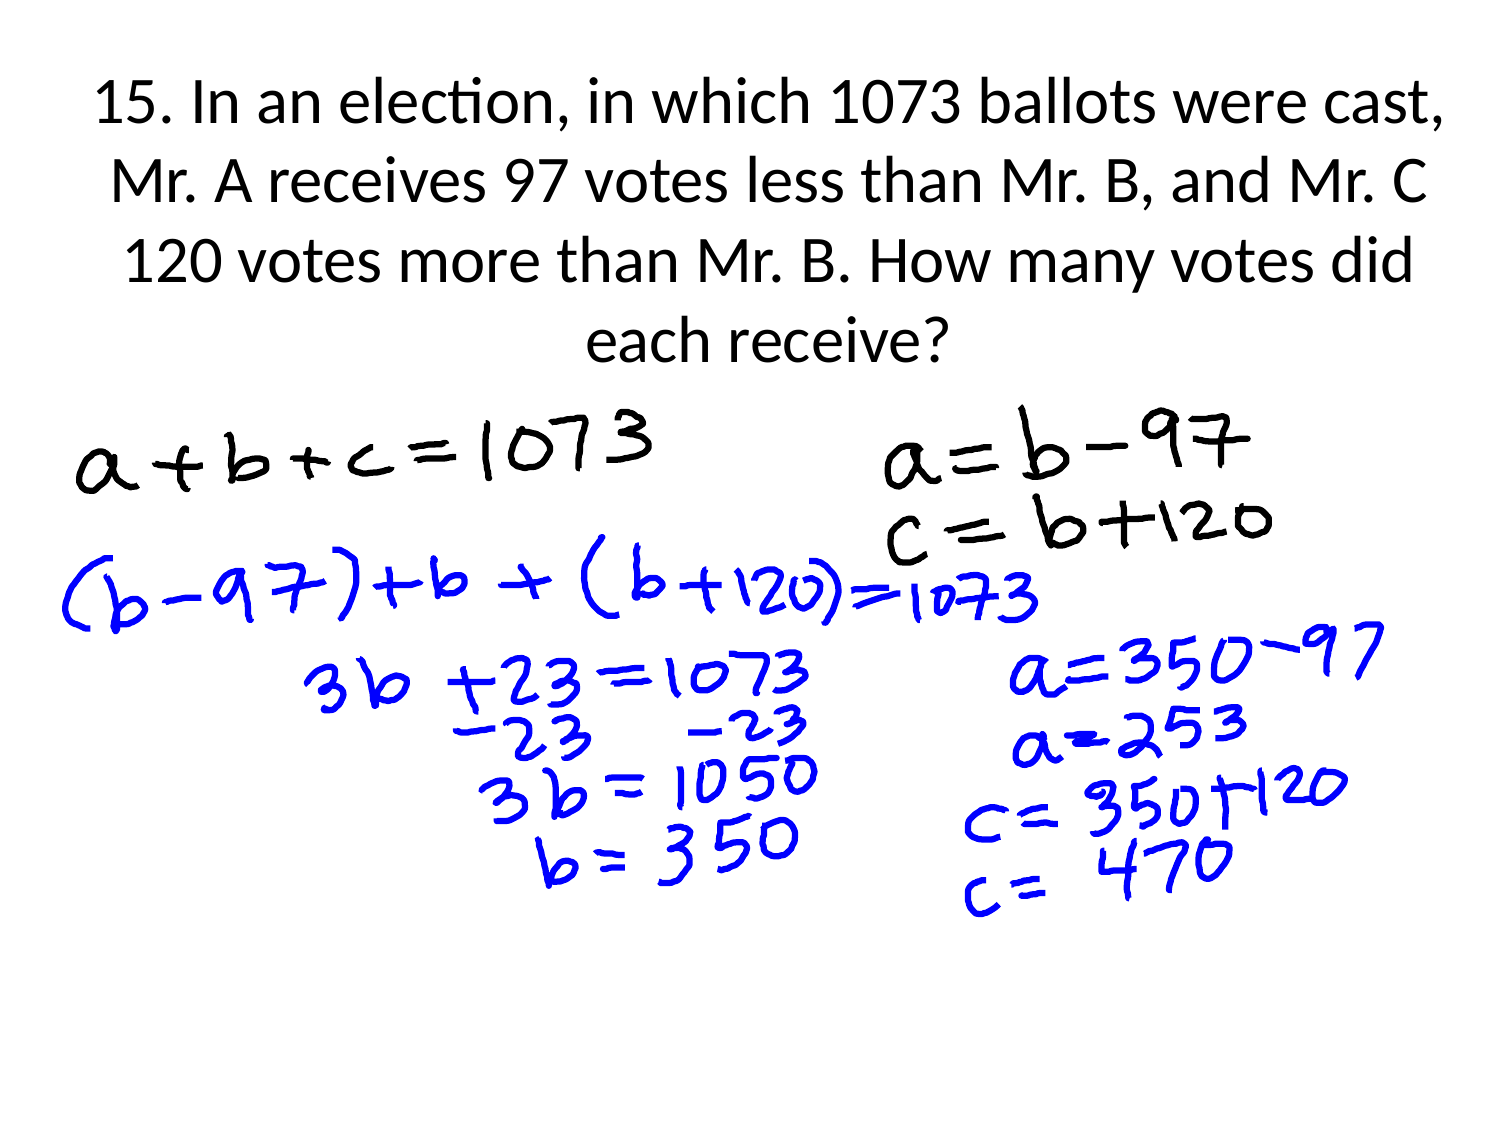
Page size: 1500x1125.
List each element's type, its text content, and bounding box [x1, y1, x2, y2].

text_box [742, 757, 778, 800]
text_box [967, 806, 1007, 841]
text_box [470, 679, 496, 683]
text_box [1086, 444, 1127, 448]
text_box [1304, 626, 1335, 675]
text_box [1166, 708, 1200, 747]
text_box [698, 761, 725, 801]
text_box [1235, 505, 1270, 537]
text_box [667, 658, 681, 697]
text_box [889, 518, 928, 564]
text_box [1121, 640, 1159, 682]
text_box [957, 595, 999, 603]
text_box [1123, 521, 1128, 548]
text_box [785, 757, 816, 793]
text_box [1067, 675, 1109, 682]
text_box [415, 456, 457, 462]
text_box [271, 580, 326, 593]
text_box [1197, 838, 1231, 880]
text_box [702, 568, 714, 613]
text_box [1311, 769, 1346, 804]
text_box [1181, 502, 1227, 538]
text_box [1120, 715, 1162, 758]
text_box [548, 660, 578, 706]
text_box [1192, 437, 1249, 443]
text_box [455, 727, 496, 734]
text_box [1067, 657, 1105, 666]
text_box [306, 665, 345, 711]
text_box [730, 712, 772, 739]
text_box [531, 577, 551, 584]
text_box [791, 577, 818, 610]
text_box [105, 575, 146, 632]
text_box [358, 658, 408, 707]
text_box [510, 428, 551, 469]
text_box [957, 574, 987, 598]
text_box [1019, 405, 1068, 478]
text_box [854, 592, 901, 608]
text_box [409, 442, 447, 450]
text_box [1086, 782, 1120, 835]
text_box [1012, 657, 1067, 696]
text_box [913, 583, 921, 621]
text_box [1014, 733, 1063, 766]
text_box [1189, 415, 1228, 438]
text_box [612, 678, 651, 685]
text_box [78, 450, 139, 492]
text_box [1011, 878, 1040, 886]
text_box [1133, 778, 1159, 828]
text_box [306, 449, 312, 479]
text_box [932, 587, 954, 614]
text_box [1276, 767, 1312, 801]
text_box [480, 779, 526, 822]
text_box [679, 584, 703, 588]
text_box [1224, 785, 1256, 791]
text_box [605, 776, 644, 780]
text_box [549, 416, 587, 469]
text_box [189, 464, 203, 468]
text_box [215, 570, 252, 621]
text_box [1171, 637, 1198, 689]
text_box [484, 422, 490, 479]
text_box [1034, 495, 1084, 547]
text_box [1100, 850, 1127, 873]
text_box [292, 457, 306, 461]
text_box [283, 588, 299, 611]
text_box [1262, 641, 1300, 651]
text_box [968, 599, 984, 621]
text_box [553, 716, 589, 759]
text_box [432, 557, 466, 597]
text_box [1020, 892, 1046, 897]
text_box [949, 446, 992, 454]
text_box [266, 563, 304, 589]
text_box [678, 766, 683, 808]
text_box [373, 580, 422, 589]
text_box [503, 657, 539, 703]
text_box [462, 668, 479, 713]
text_box [999, 574, 1036, 621]
text_box [597, 667, 645, 675]
text_box [735, 568, 750, 604]
title 15. In an election, in which 1073 ballots were cast, Mr. A receives 97 votes less than Mr. B, and Mr. C 120 votes more than Mr. B. How many votes did each receive? [75, 45, 1463, 388]
text_box [1144, 409, 1180, 467]
text_box [500, 580, 530, 586]
text_box [614, 790, 642, 796]
text_box [1213, 639, 1250, 682]
text_box [332, 549, 357, 620]
text_box [519, 565, 537, 599]
text_box [716, 815, 751, 871]
text_box [64, 557, 113, 630]
text_box [960, 533, 1005, 541]
text_box [1218, 776, 1227, 830]
text_box [887, 445, 942, 488]
text_box [1100, 516, 1155, 524]
text_box [1022, 821, 1058, 825]
text_box [154, 462, 178, 468]
text_box [692, 663, 727, 692]
text_box [1066, 733, 1109, 745]
text_box [226, 433, 267, 482]
text_box [1172, 788, 1197, 825]
text_box [633, 544, 664, 599]
text_box [178, 447, 189, 490]
text_box [544, 769, 585, 818]
text_box [1160, 502, 1176, 542]
text_box [753, 568, 786, 613]
text_box [1207, 442, 1223, 467]
text_box [505, 719, 546, 759]
text_box [1121, 500, 1125, 518]
text_box [1259, 769, 1268, 814]
text_box [688, 730, 722, 734]
text_box [311, 458, 329, 464]
text_box [1019, 806, 1048, 816]
text_box [728, 653, 768, 694]
text_box [773, 651, 807, 692]
text_box [658, 826, 691, 884]
text_box [761, 819, 796, 858]
text_box [946, 520, 989, 532]
text_box [536, 838, 577, 887]
text_box [583, 536, 620, 617]
text_box [851, 587, 890, 592]
text_box [164, 596, 202, 604]
text_box [606, 411, 650, 461]
text_box [775, 706, 805, 745]
text_box [967, 879, 1000, 915]
text_box [1354, 623, 1382, 679]
text_box [809, 560, 840, 624]
text_box [389, 586, 395, 607]
text_box [1143, 841, 1187, 891]
text_box [1126, 840, 1137, 900]
text_box [1213, 706, 1245, 739]
text_box [602, 866, 625, 870]
text_box [349, 446, 393, 475]
text_box [954, 466, 997, 472]
text_box [594, 851, 625, 856]
text_box [387, 566, 391, 584]
